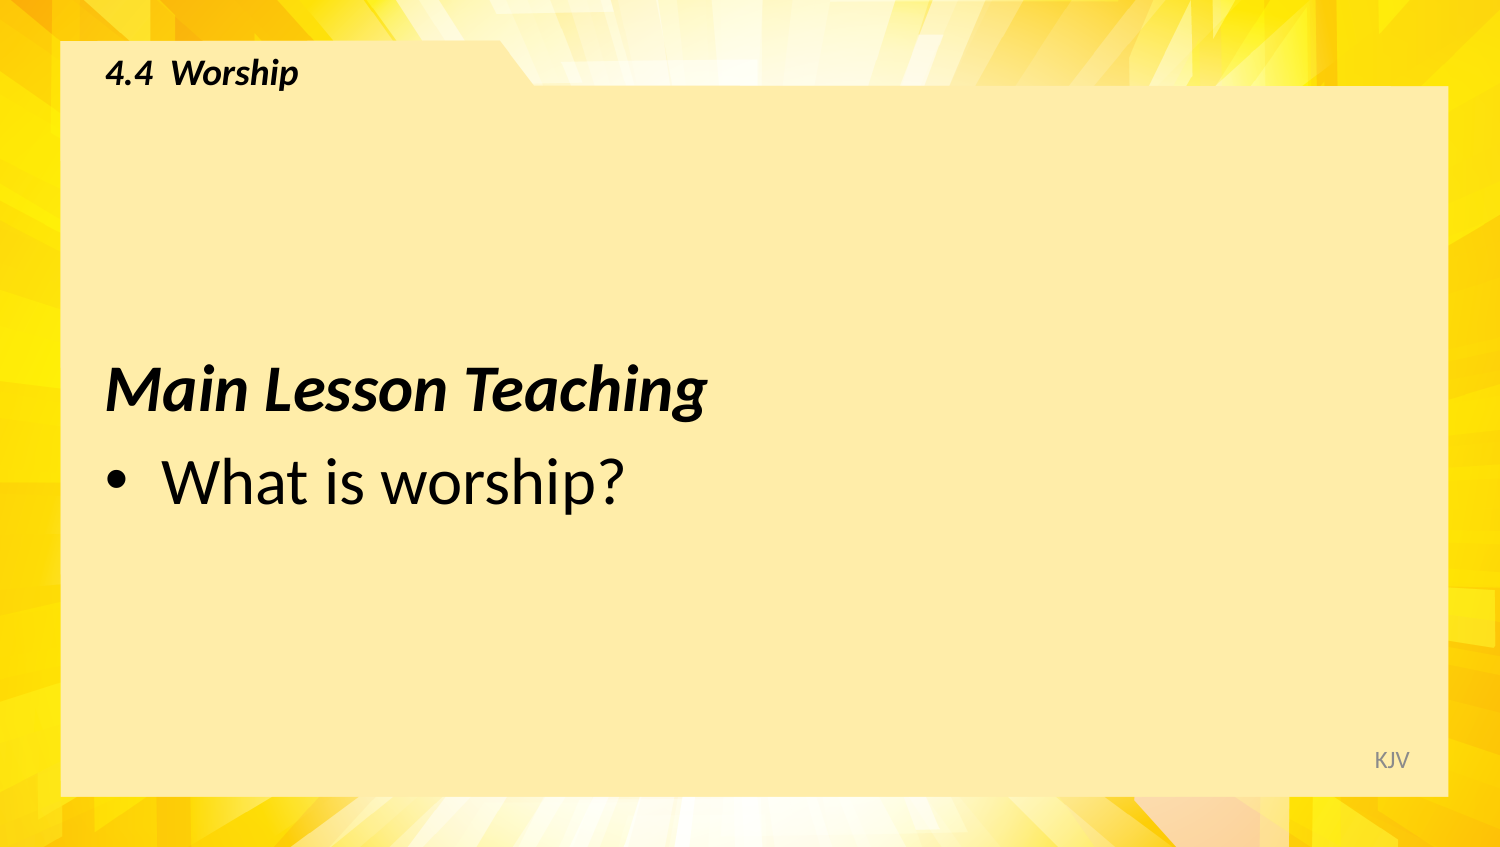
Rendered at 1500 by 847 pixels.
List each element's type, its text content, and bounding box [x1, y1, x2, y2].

picture [0, 0, 1500, 847]
title 4.4 Worship [89, 33, 1420, 108]
footer KJV [950, 736, 1425, 782]
list Main Lesson Teaching What is worship? [89, 141, 1403, 722]
